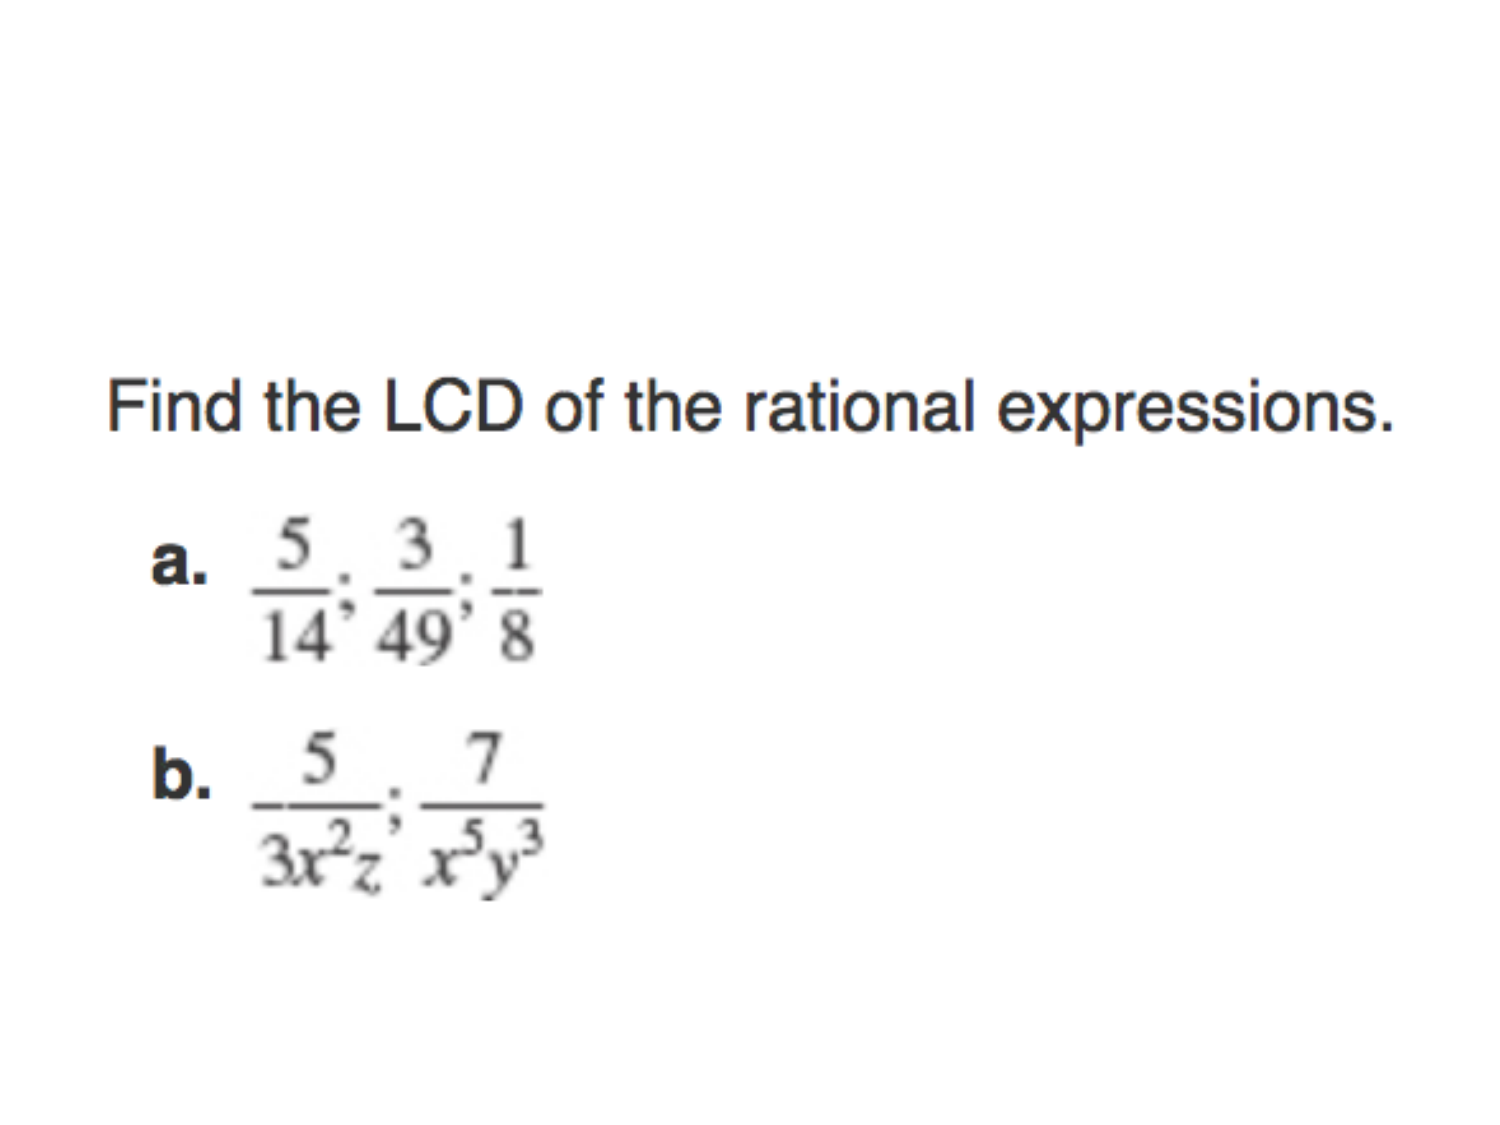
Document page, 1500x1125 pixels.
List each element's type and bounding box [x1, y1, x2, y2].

list [74, 262, 1426, 1006]
